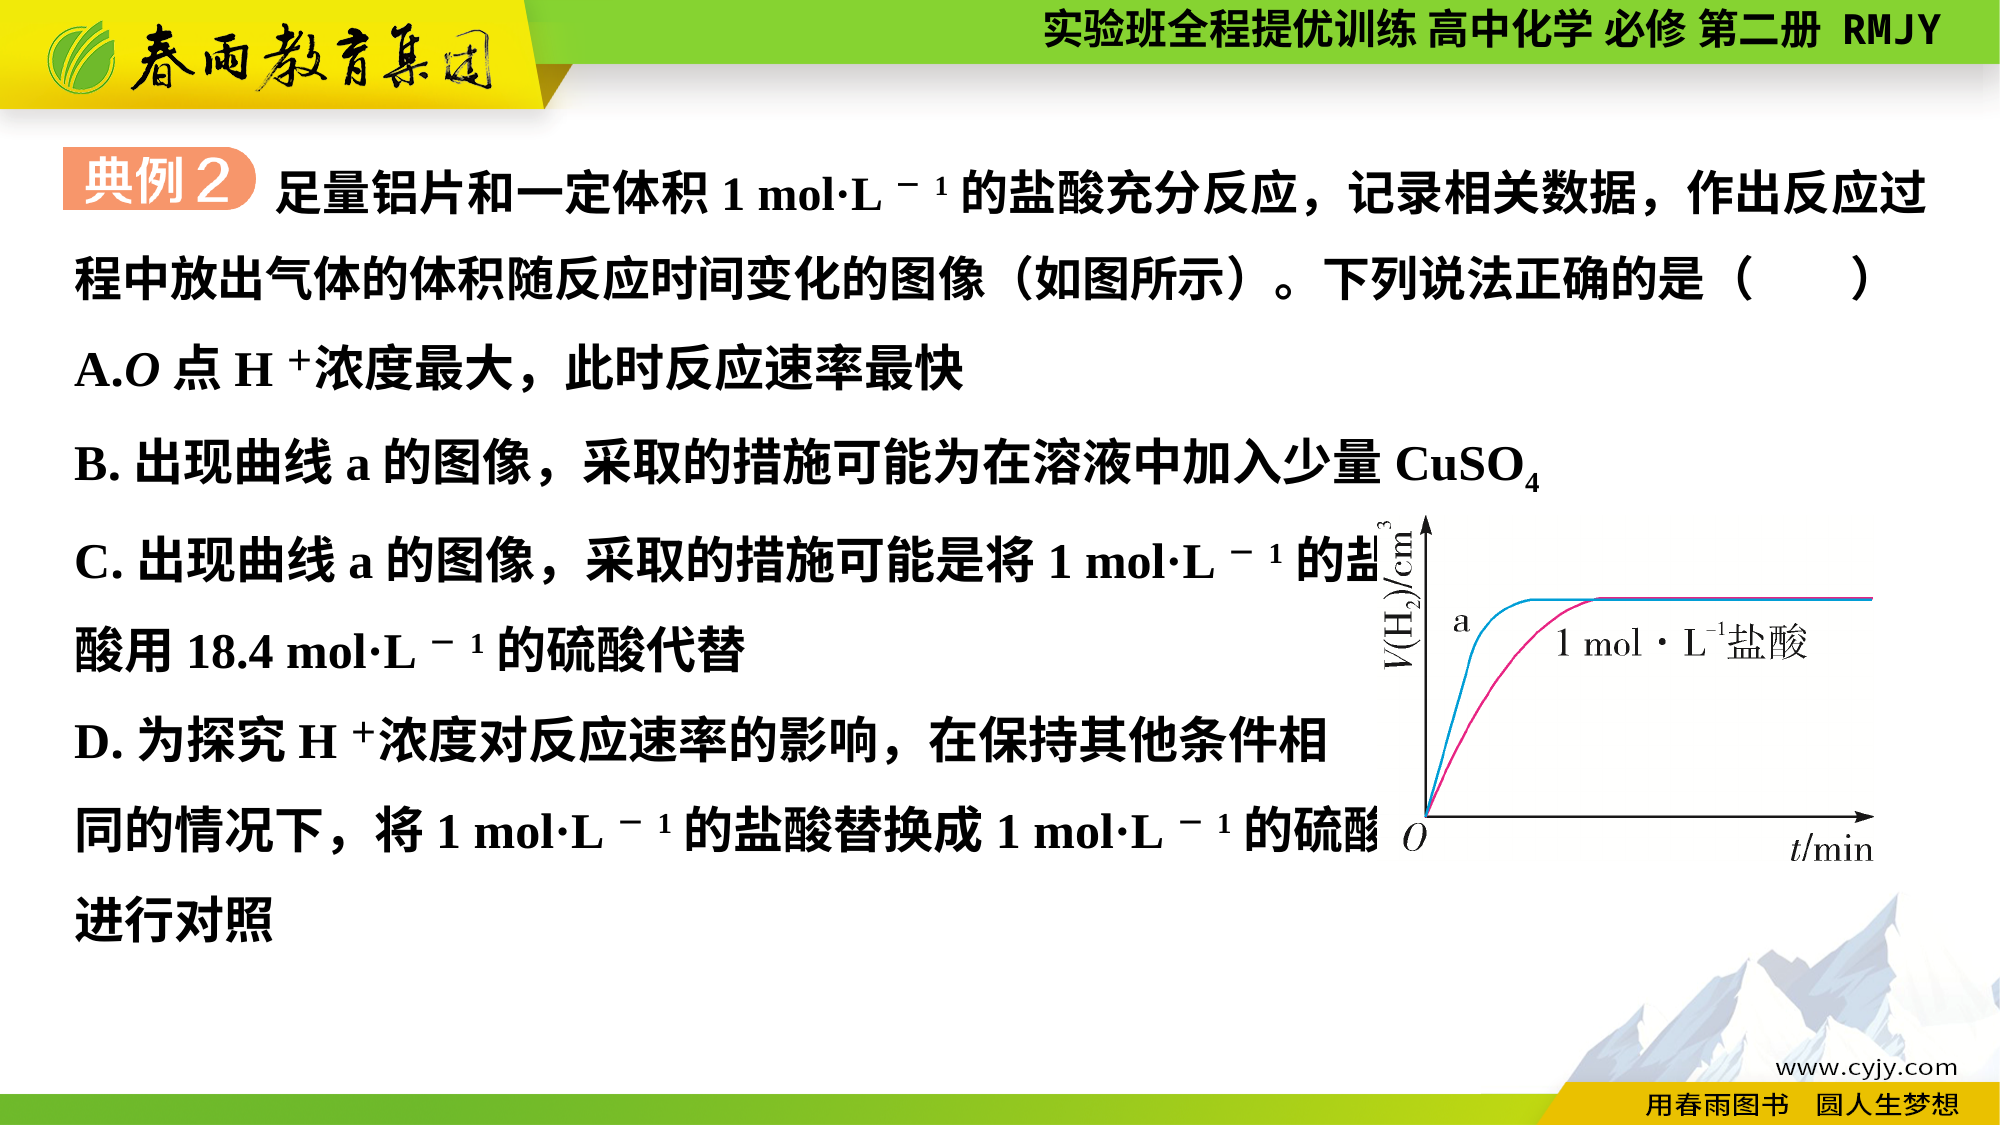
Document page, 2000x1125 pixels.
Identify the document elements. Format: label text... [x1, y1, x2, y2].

picture [0, 0, 2000, 1125]
list 足量铝片和一定体积1 mol·L－1的盐酸充分反应，记录相关数据，作出反应过程中放出气体的体积随反应时间变化的图像（如图所示）。下列说法正确的是（ ） A.O点H＋浓度最大，此时反应速率最快 B.出现曲线a的图像，采取的措施可能为在溶液中加入少量CuSO4 C.出现曲线a的图像，采取的措施可能是将1 mol·L－1的盐 酸用18.4 mol·L－1的硫酸代替 D.为探究H＋浓度对反应速率的影响，在保持其他条件相 同的情况下，将1 mol·L－1的盐酸替换成1 mol·L－1的硫酸 进行对照 [59, 122, 1944, 952]
